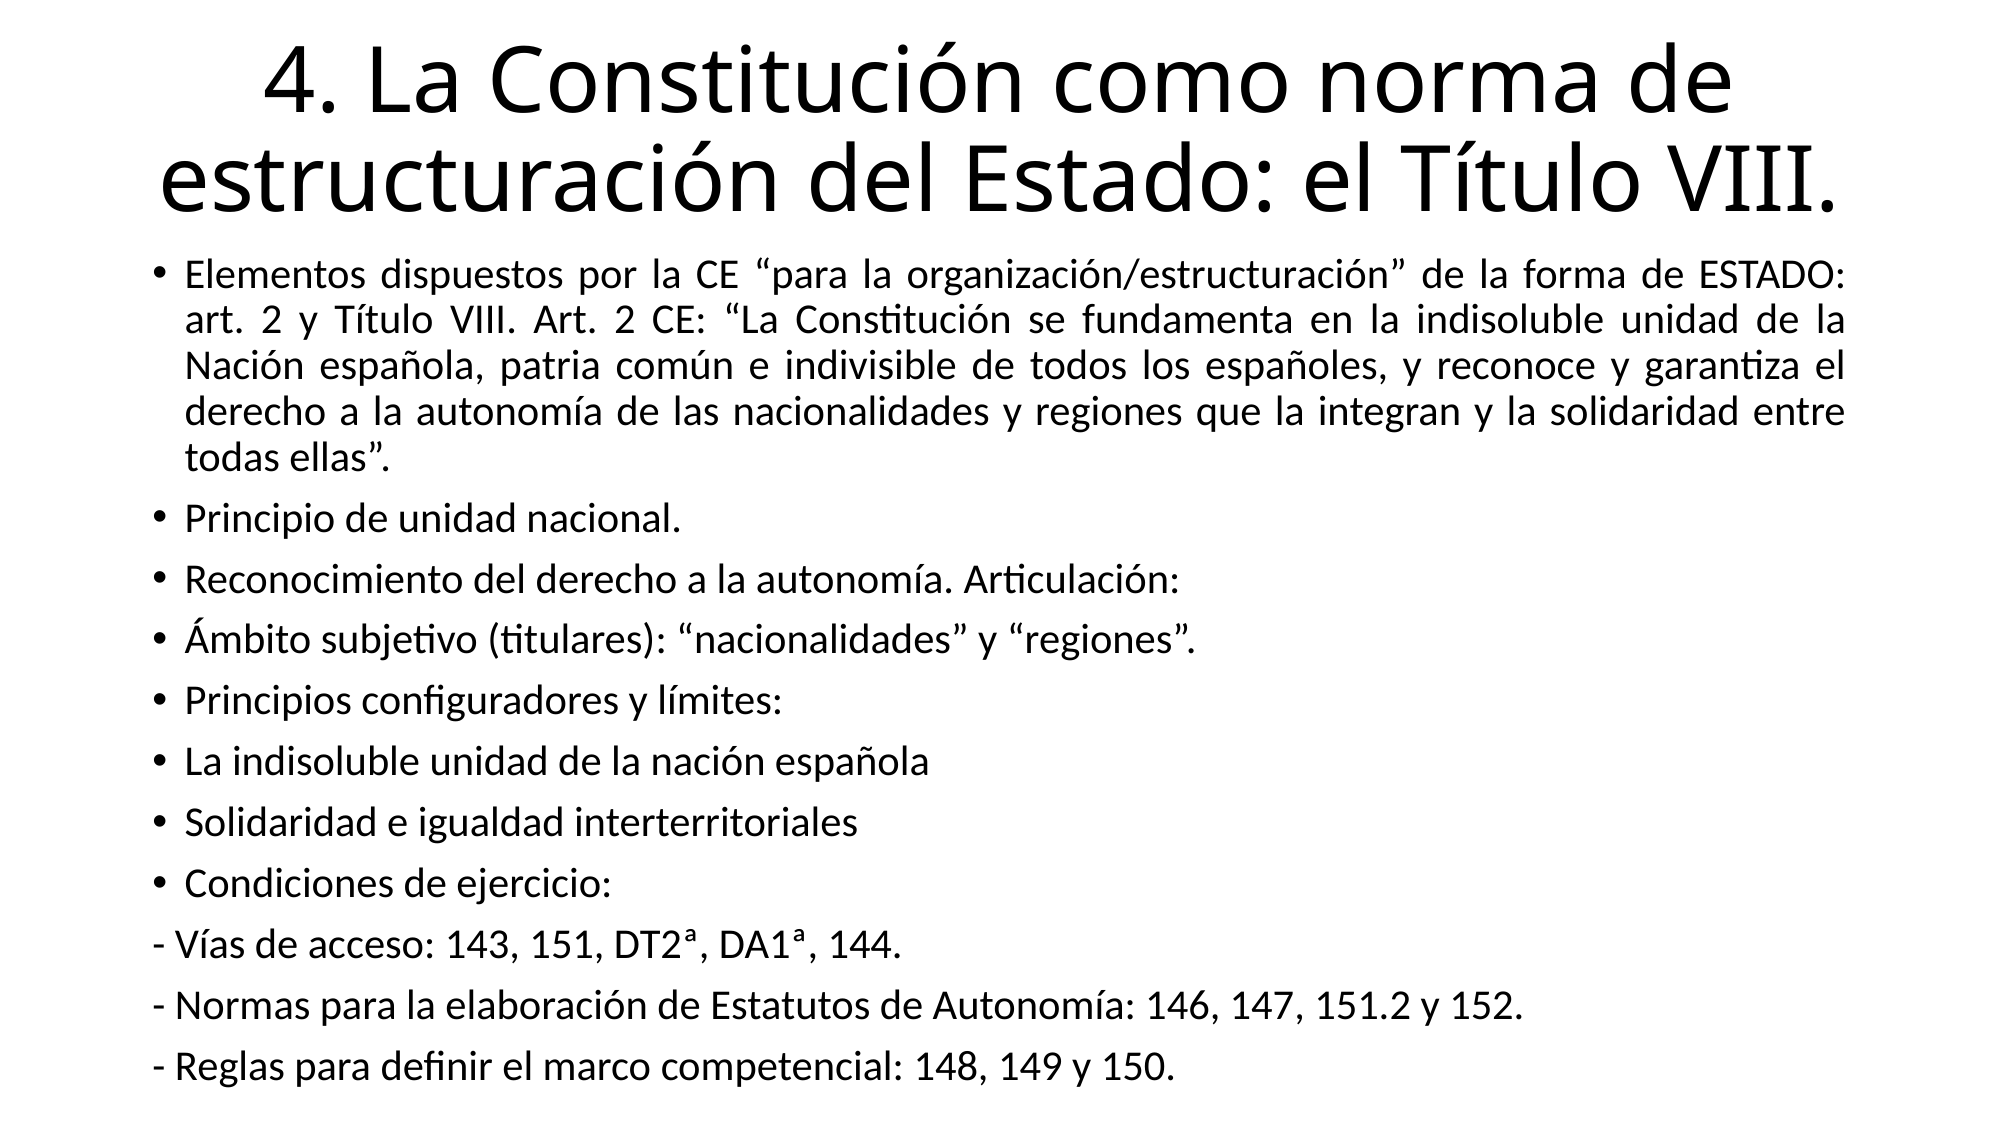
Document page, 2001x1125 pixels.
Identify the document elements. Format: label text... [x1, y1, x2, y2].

list Elementos dispuestos por la CE “para la organización/estructuración” de la forma de ESTADO: art. 2 y Título VIII. Art. 2 CE: “La Constitución se fundamenta en la indisoluble unidad de la Nación española, patria común e indivisible de todos los españoles, y reconoce y garantiza el derecho a la autonomía de las nacionalidades y regiones que la integran y la solidaridad entre todas ellas”. Principio de unidad nacional. Reconocimiento del derecho a la autonomía. Articulación: Ámbito subjetivo (titulares): “nacionalidades” y “regiones”. Principios configuradores y límites: La indisoluble unidad de la nación española Solidaridad e igualdad interterritoriales Condiciones de ejercicio: - Vías de acceso: 143, 151, DT2ª, DA1ª, 144. - Normas para la elaboración de Estatutos de Autonomía: 146, 147, 151.2 y 152. - Reglas para definir el marco competencial: 148, 149 y 150. [137, 244, 1863, 1104]
title 4. La Constitución como norma de estructuración del Estado: el Título VIII. [137, 20, 1863, 244]
